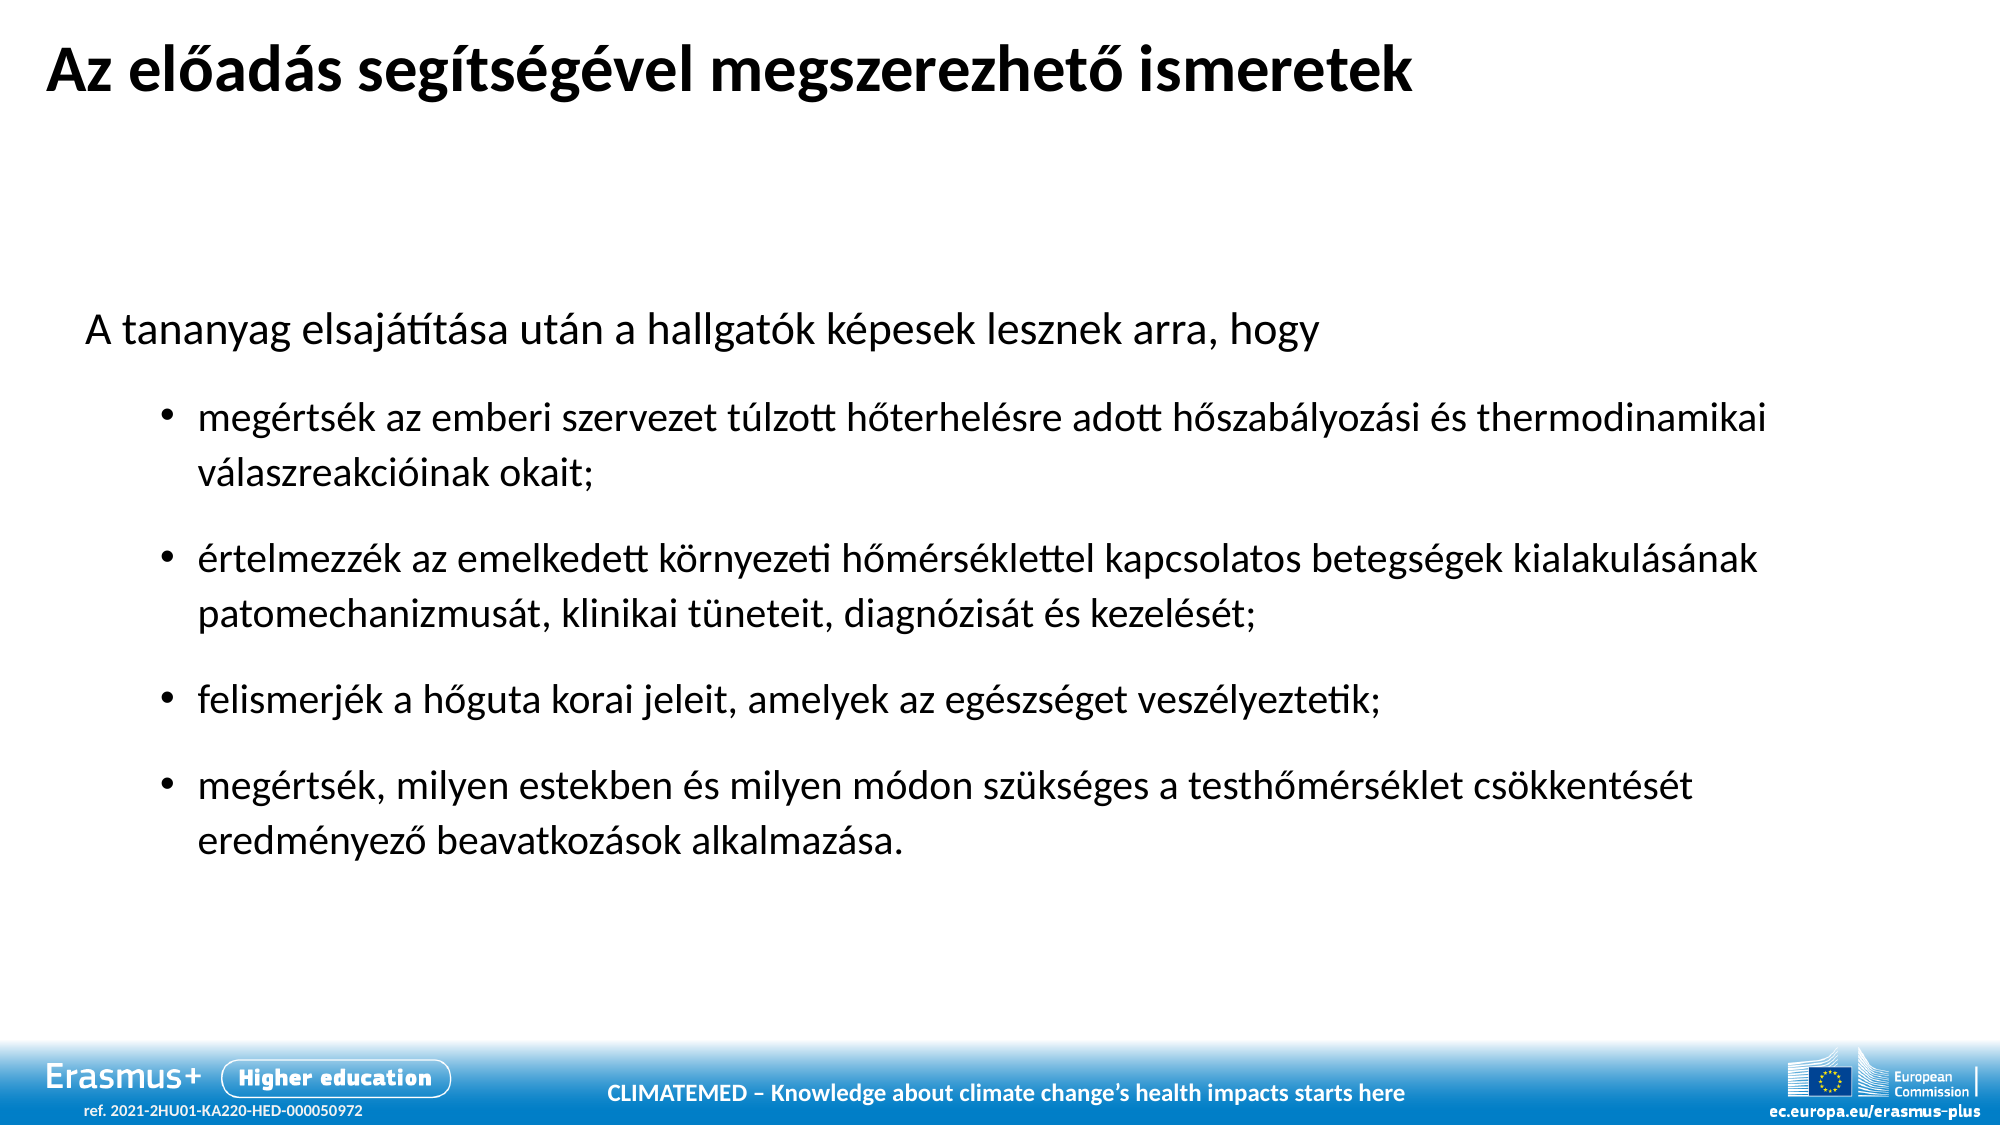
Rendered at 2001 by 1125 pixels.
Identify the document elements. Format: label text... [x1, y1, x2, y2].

picture [0, 899, 2000, 1125]
list A tananyag elsajátítása után a hallgatók képesek lesznek arra, hogy megértsék az emberi szervezet túlzott hőterhelésre adott hőszabályozási és thermodinamikai válaszreakcióinak okait; értelmezzék az emelkedett környezeti hőmérséklettel kapcsolatos betegségek kialakulásának patomechanizmusát, klinikai tüneteit, diagnózisát és kezelését; felismerjék a hőguta korai jeleit, amelyek az egészséget veszélyeztetik; megértsék, milyen estekben és milyen módon szükséges a testhőmérséklet csökkentését eredményező beavatkozások alkalmazása. [70, 285, 1921, 1035]
title Az előadás segítségével megszerezhető ismeretek [31, 25, 1984, 116]
